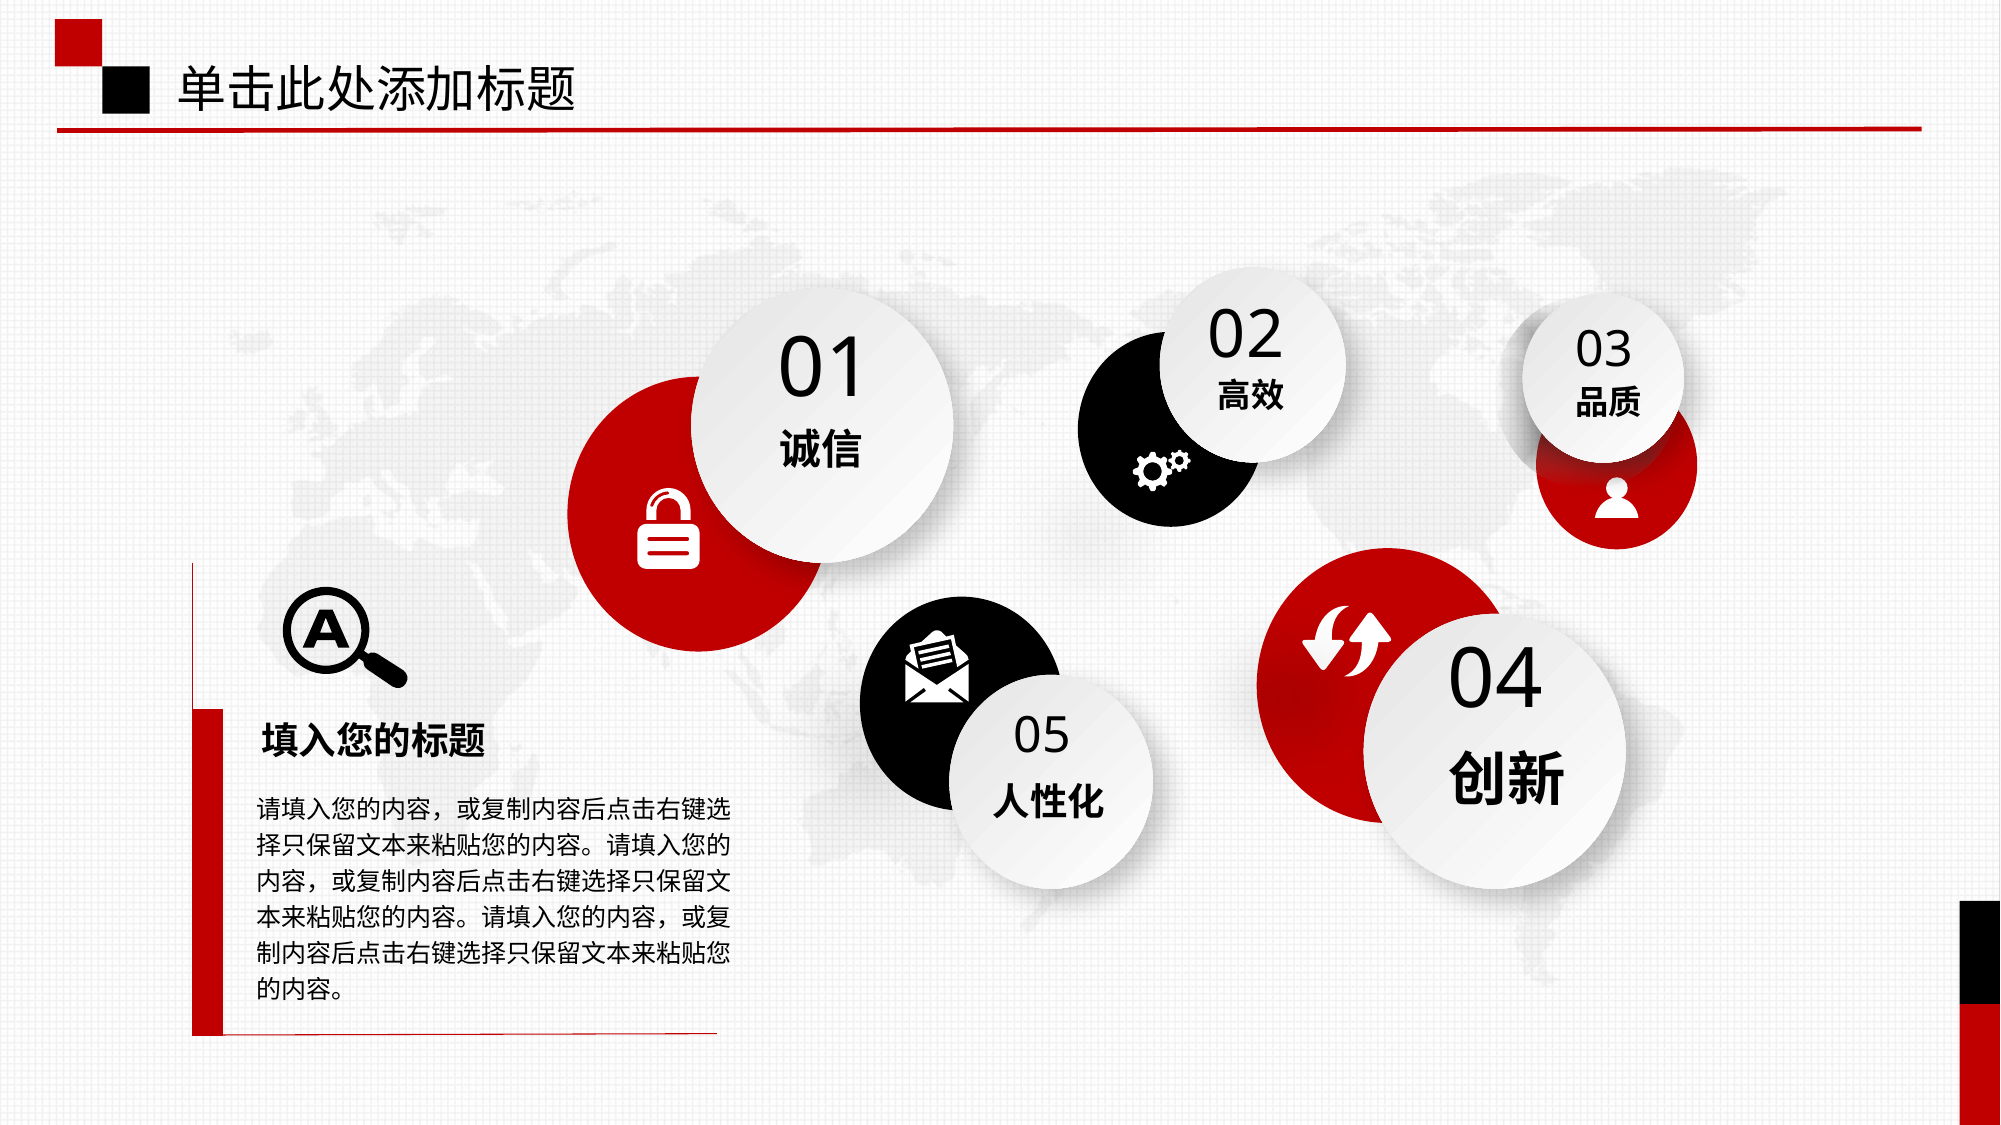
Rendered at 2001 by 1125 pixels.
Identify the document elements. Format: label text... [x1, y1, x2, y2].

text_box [691, 287, 954, 563]
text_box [1159, 267, 1346, 463]
text_box 单击此处添加标题 [161, 50, 700, 126]
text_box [1256, 548, 1519, 823]
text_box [859, 596, 1064, 811]
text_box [1536, 380, 1698, 550]
text_box [1959, 900, 2000, 1005]
text_box [101, 65, 151, 115]
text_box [717, 563, 830, 652]
text_box [54, 18, 103, 67]
text_box 请填入您的内容，或复制内容后点击右键选择只保留文本来粘贴您的内容。请填入您的内容，或复制内容后点击右键选择只保留文本来粘贴您的内容。请填入您的内容，或复制内容后点击右键选择只保留文本来粘贴您的内容。 [242, 780, 764, 1047]
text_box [1077, 331, 1264, 527]
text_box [1363, 613, 1626, 889]
text_box [1959, 1005, 2000, 1125]
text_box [278, 582, 409, 689]
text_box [192, 562, 717, 1036]
picture [0, 0, 2001, 1125]
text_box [943, 674, 1155, 889]
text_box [567, 376, 691, 562]
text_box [1494, 293, 1693, 489]
